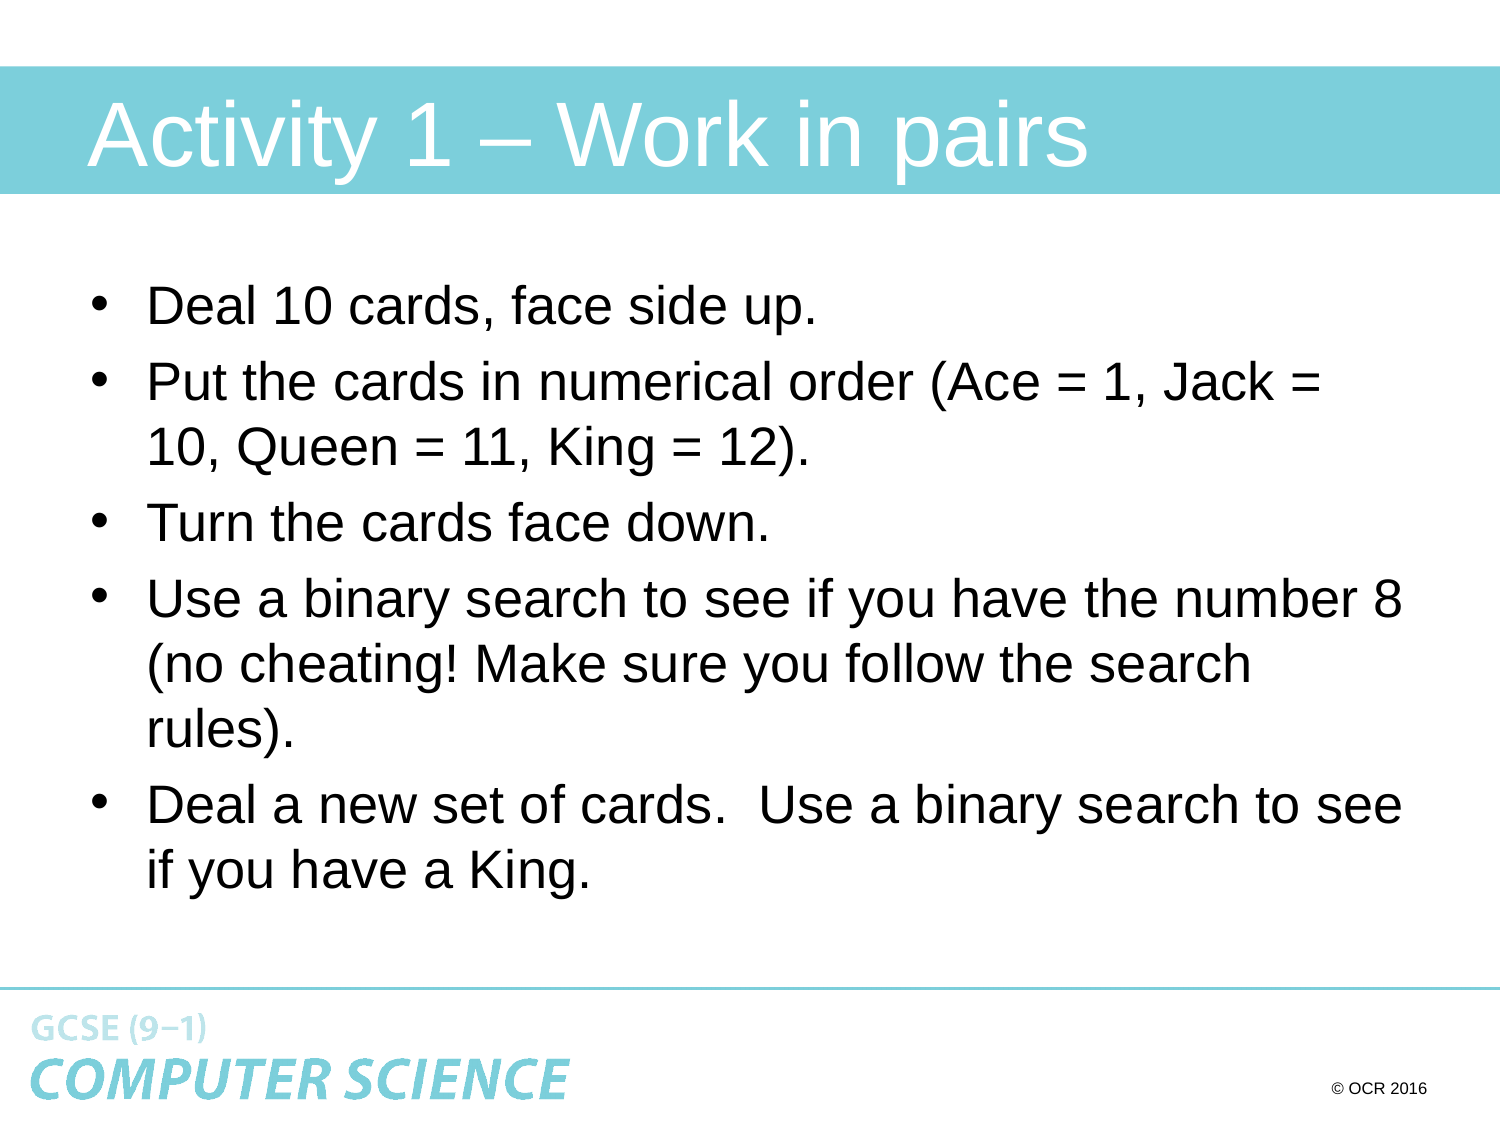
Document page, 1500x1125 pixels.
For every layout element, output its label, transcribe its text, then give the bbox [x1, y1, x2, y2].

list Deal 10 cards, face side up. Put the cards in numerical order (Ace = 1, Jack = 10, Queen = 11, King = 12). Turn the cards face down. Use a binary search to see if you have the number 8 (no cheating! Make sure you follow the search rules). Deal a new set of cards. Use a binary search to see if you have a King. [75, 262, 1425, 965]
picture [0, 987, 1500, 1124]
title Activity 1 – Work in pairs [0, 66, 1500, 194]
